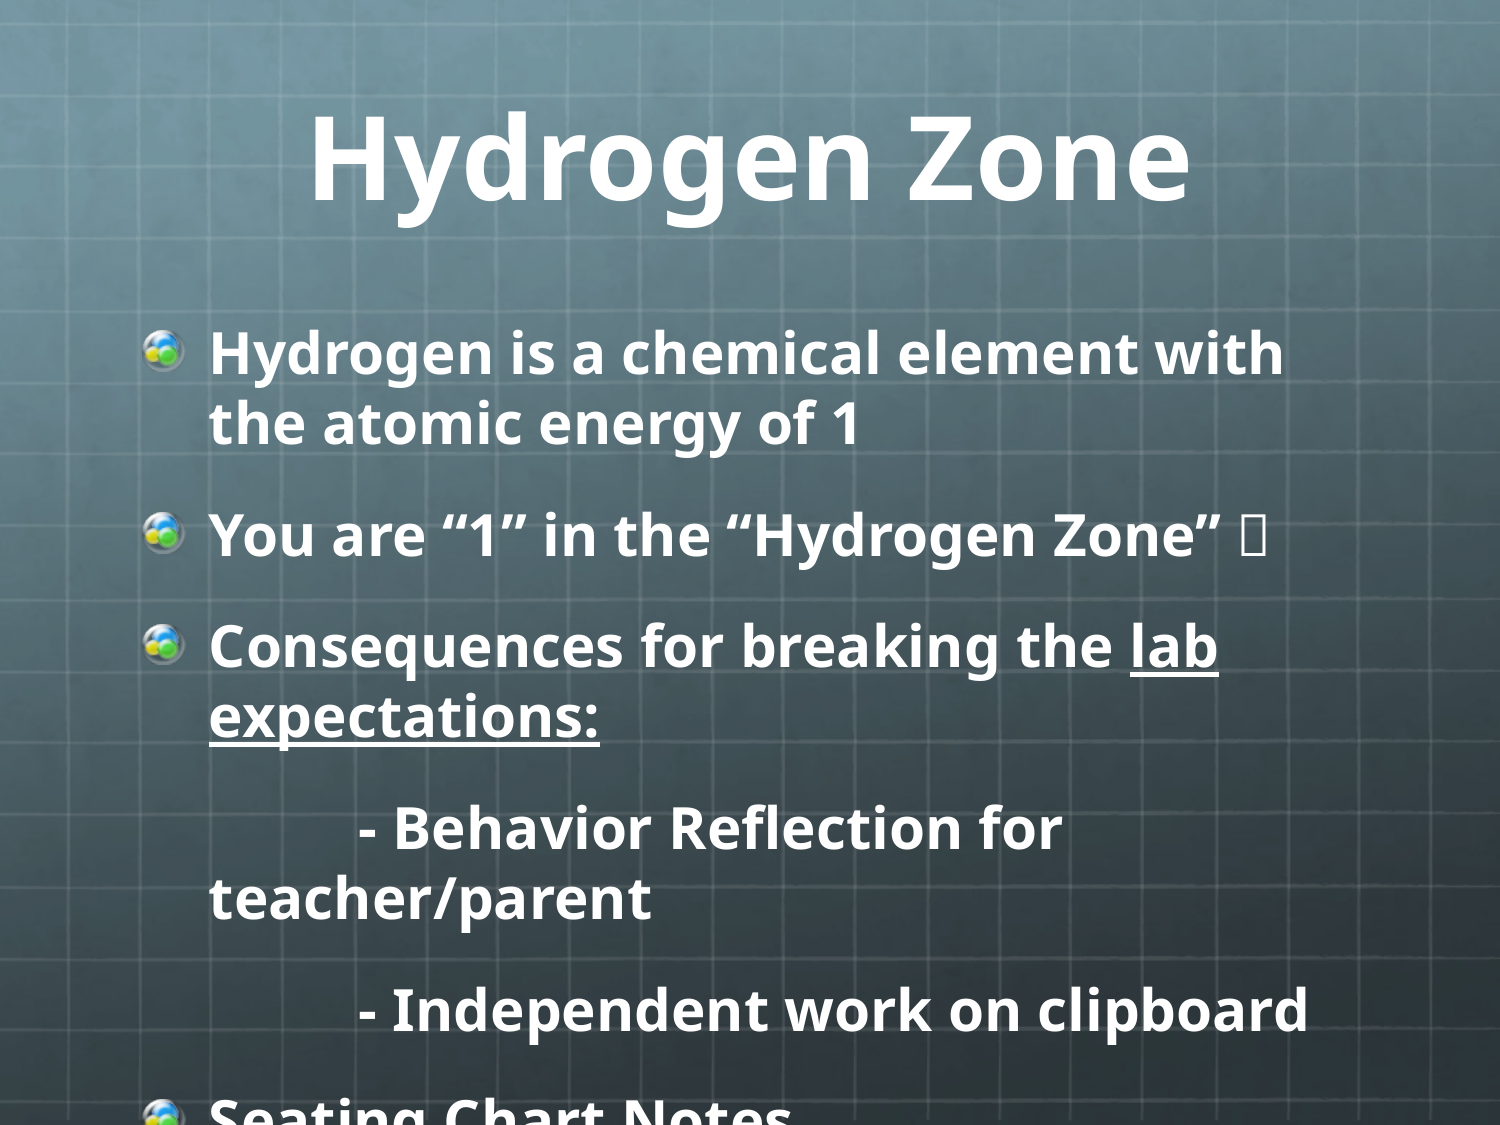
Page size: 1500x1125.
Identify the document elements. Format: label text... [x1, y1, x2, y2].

title Hydrogen Zone [127, 17, 1372, 289]
list Hydrogen is a chemical element with the atomic energy of 1 You are “1” in the “Hydrogen Zone”  Consequences for breaking the lab expectations: - Behavior Reflection for teacher/parent - Independent work on clipboard Seating Chart Notes [127, 308, 1372, 958]
picture [0, 0, 1500, 1125]
